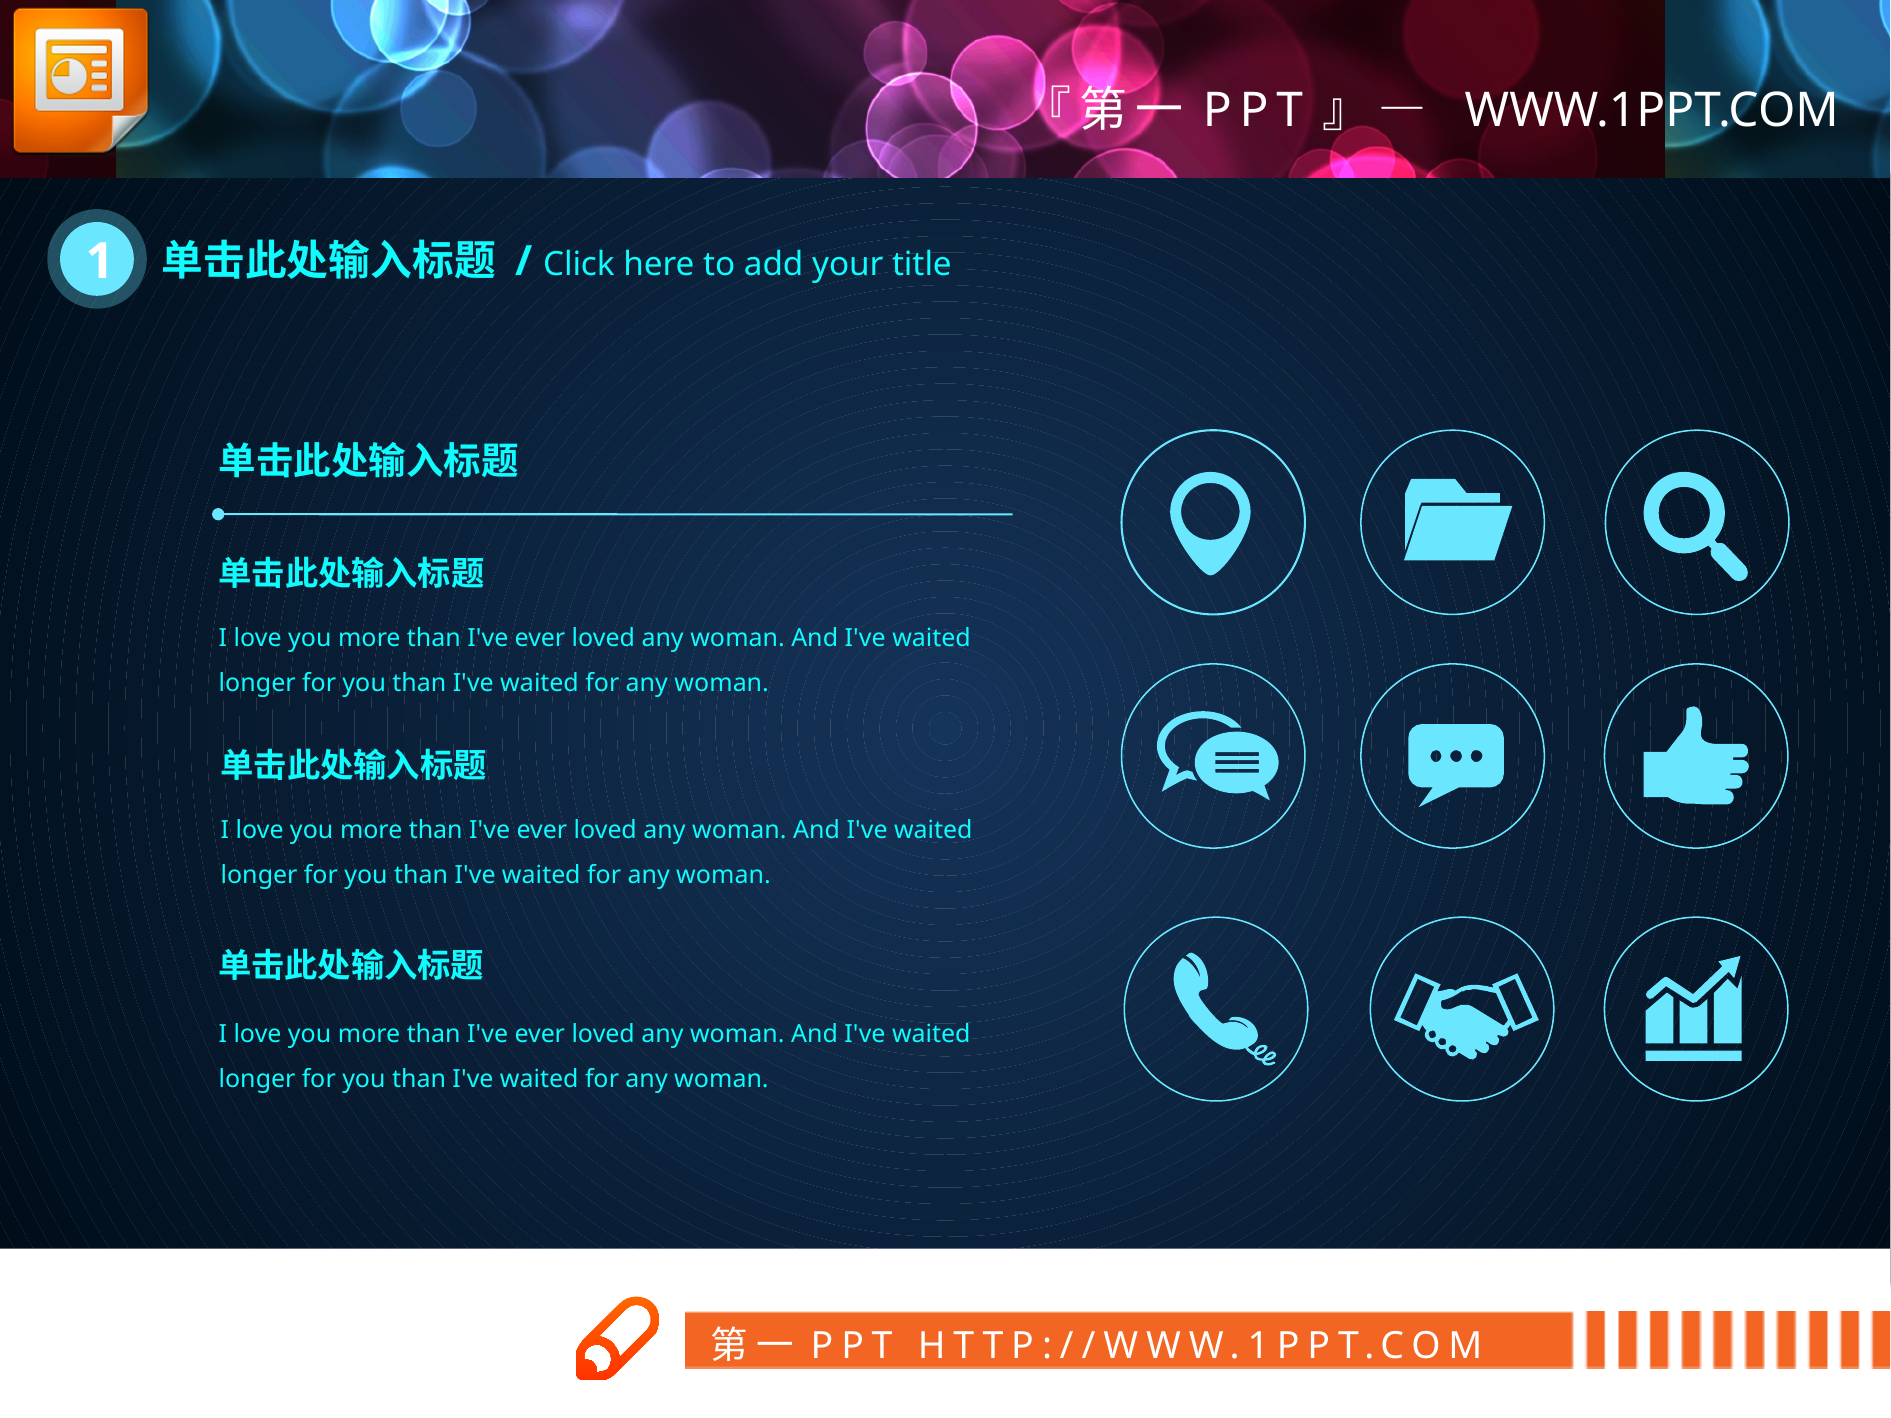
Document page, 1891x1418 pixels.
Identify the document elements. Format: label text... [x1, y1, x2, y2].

text_box 单击此处输入标题 [205, 736, 647, 792]
text_box I love you more than I've ever loved any woman. And I've waited longer for you than I've waited for any woman. [205, 791, 1025, 897]
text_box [1124, 916, 1308, 1102]
text_box 单击此处输入标题 / Click here to add your title [152, 226, 1006, 292]
text_box I love you more than I've ever loved any woman. And I've waited longer for you than I've waited for any woman. [203, 995, 1023, 1100]
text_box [1121, 663, 1306, 849]
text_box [1121, 429, 1306, 615]
text_box I love you more than I've ever loved any woman. And I've waited longer for you than I've waited for any woman. [203, 599, 1015, 704]
picture [685, 1311, 1891, 1369]
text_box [1370, 916, 1554, 1102]
text_box 单击此处输入标题 [203, 937, 644, 992]
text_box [1360, 429, 1545, 615]
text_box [1604, 663, 1788, 849]
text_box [1360, 663, 1545, 849]
picture [0, 0, 1891, 178]
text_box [47, 208, 148, 309]
text_box 单击此处输入标题 [203, 430, 832, 490]
text_box [189, 1051, 634, 1111]
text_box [1605, 429, 1789, 615]
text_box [1604, 916, 1788, 1102]
text_box 单击此处输入标题 [203, 544, 644, 599]
